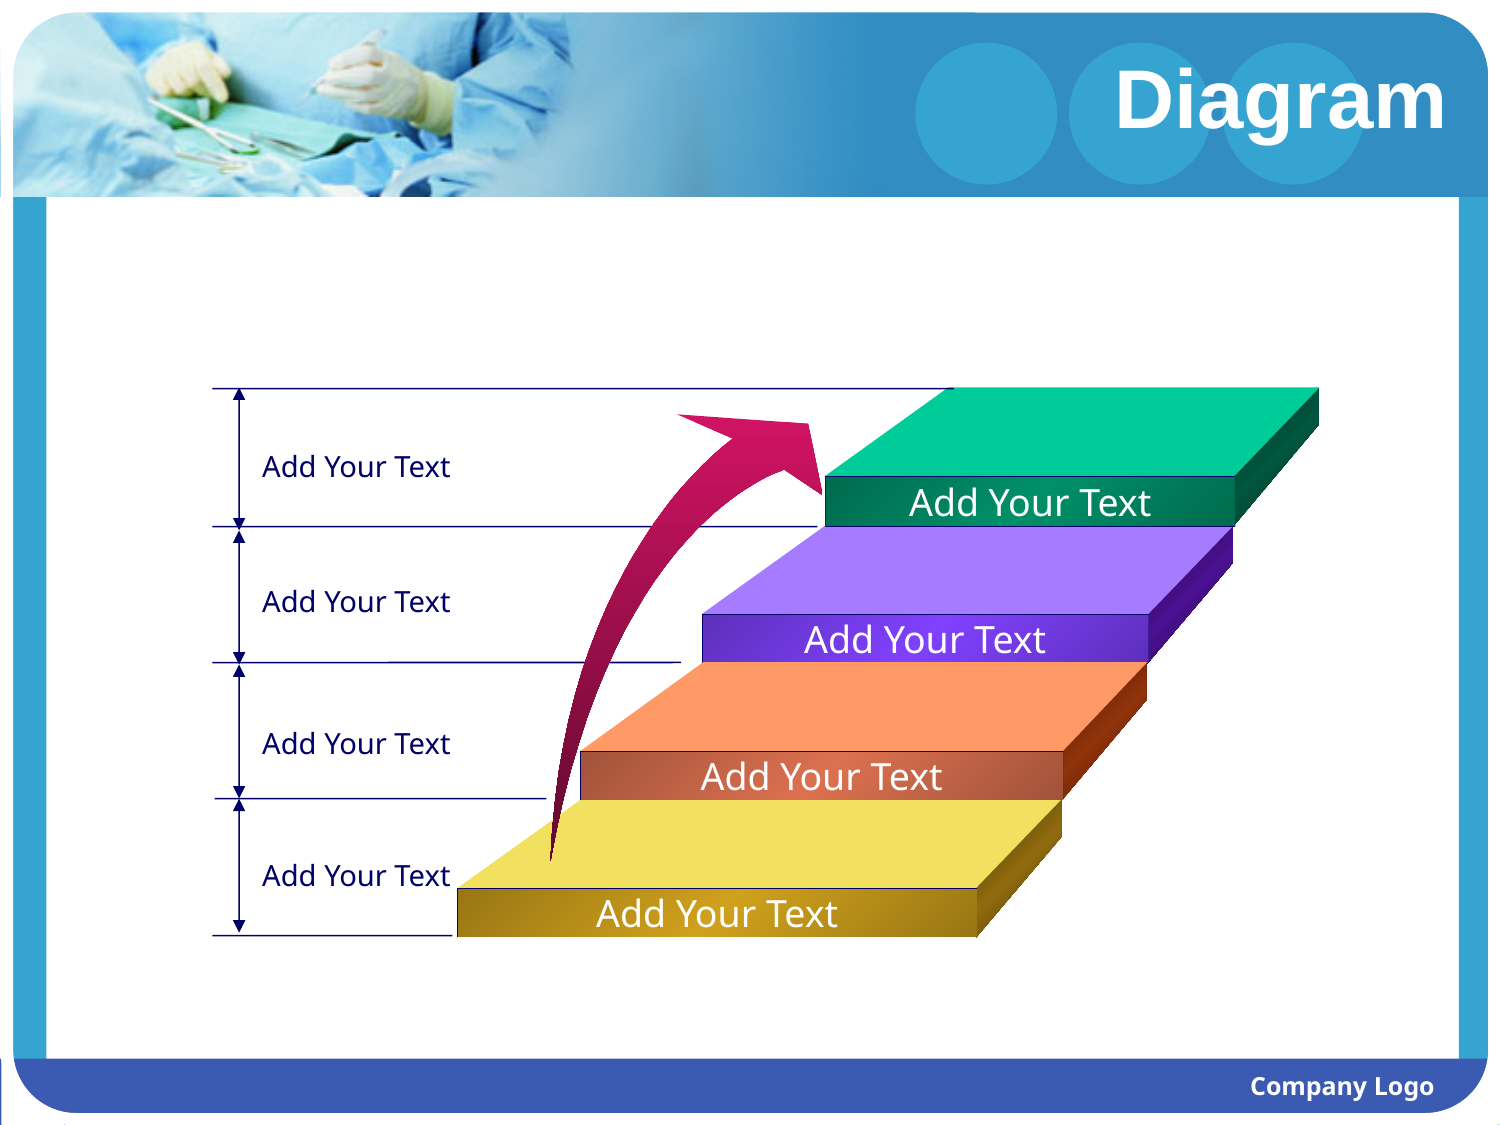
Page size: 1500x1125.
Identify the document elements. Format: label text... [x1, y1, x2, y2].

picture [14, 13, 1488, 197]
title Diagram [162, 17, 1463, 173]
footer Company Logo [1025, 1062, 1450, 1113]
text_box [212, 387, 1320, 938]
